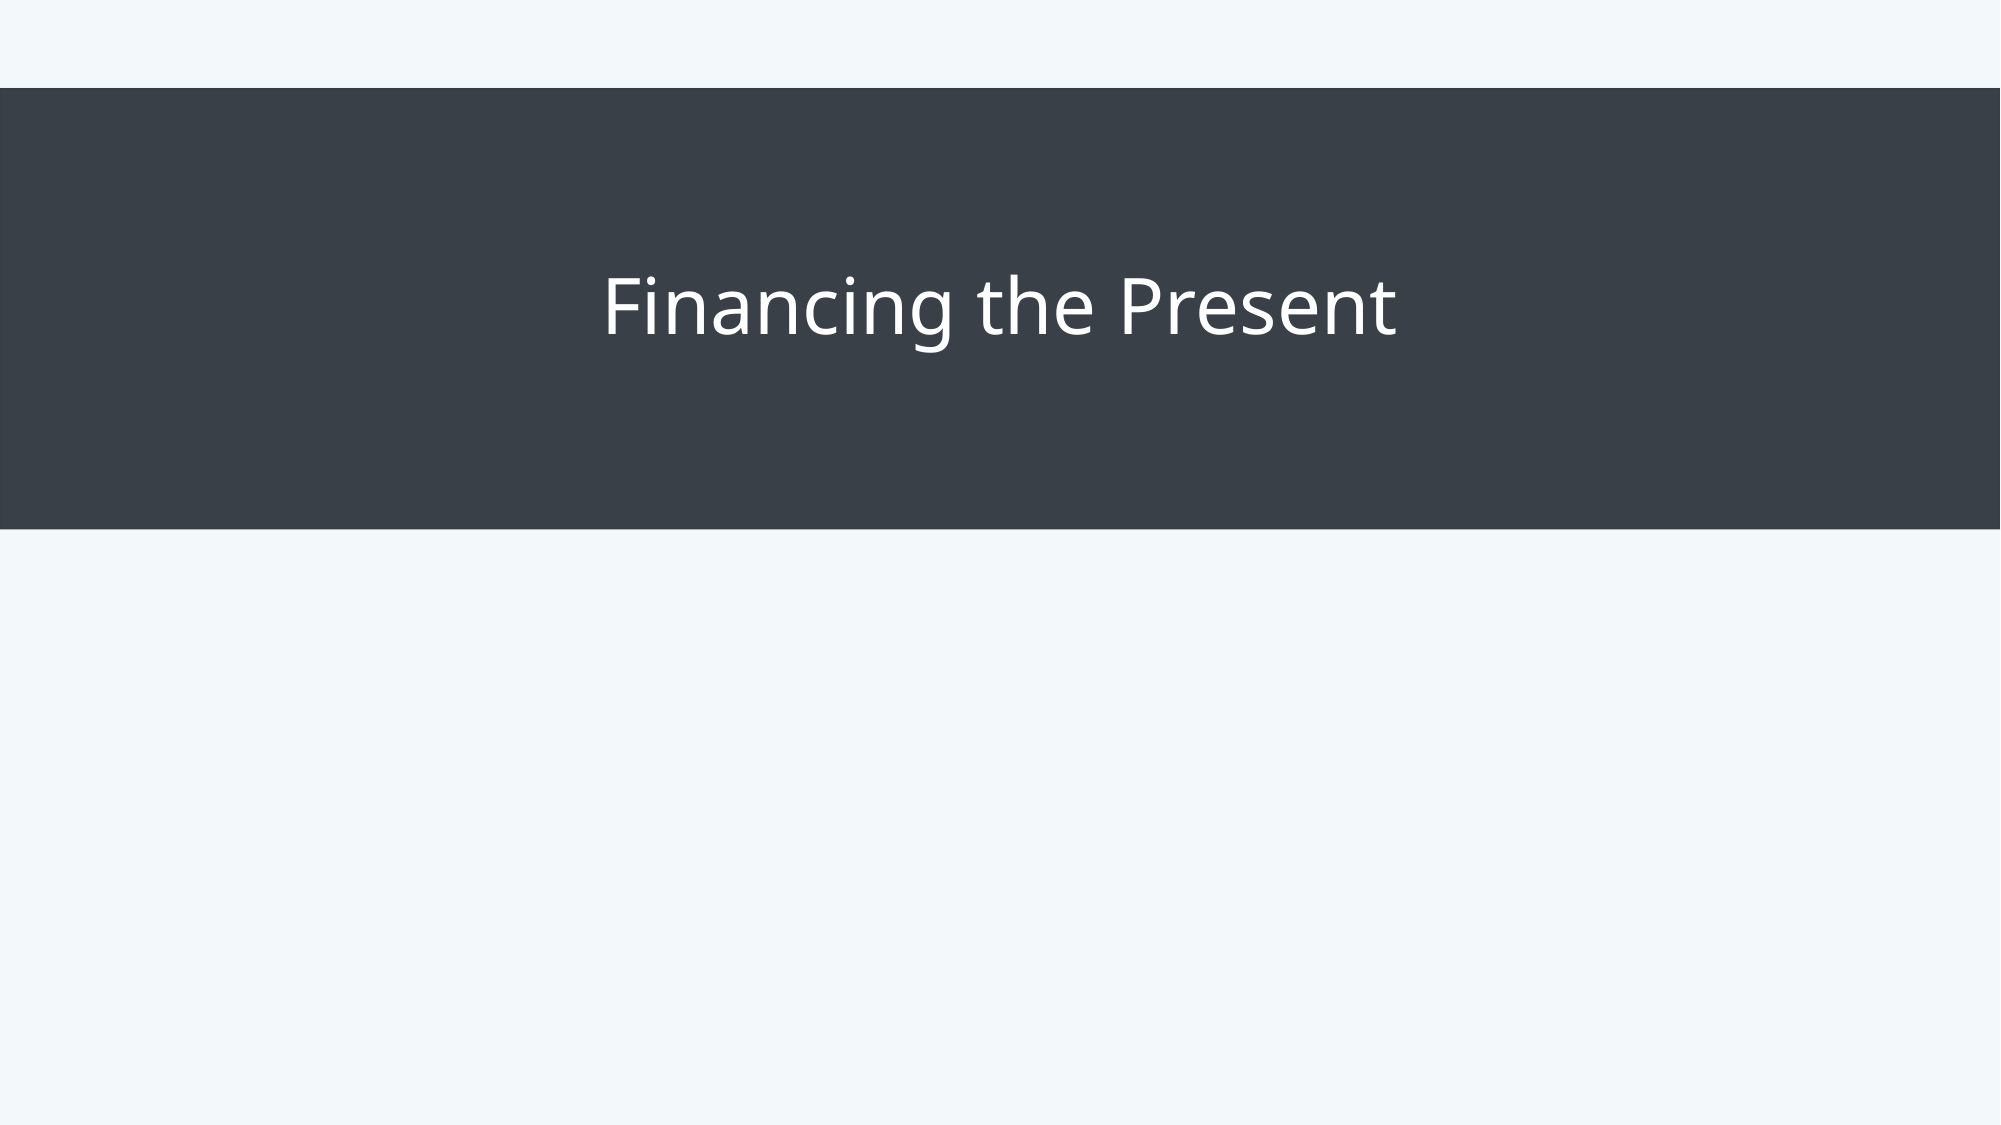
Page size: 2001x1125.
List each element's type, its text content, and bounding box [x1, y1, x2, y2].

title Financing the Present [137, 88, 1863, 530]
